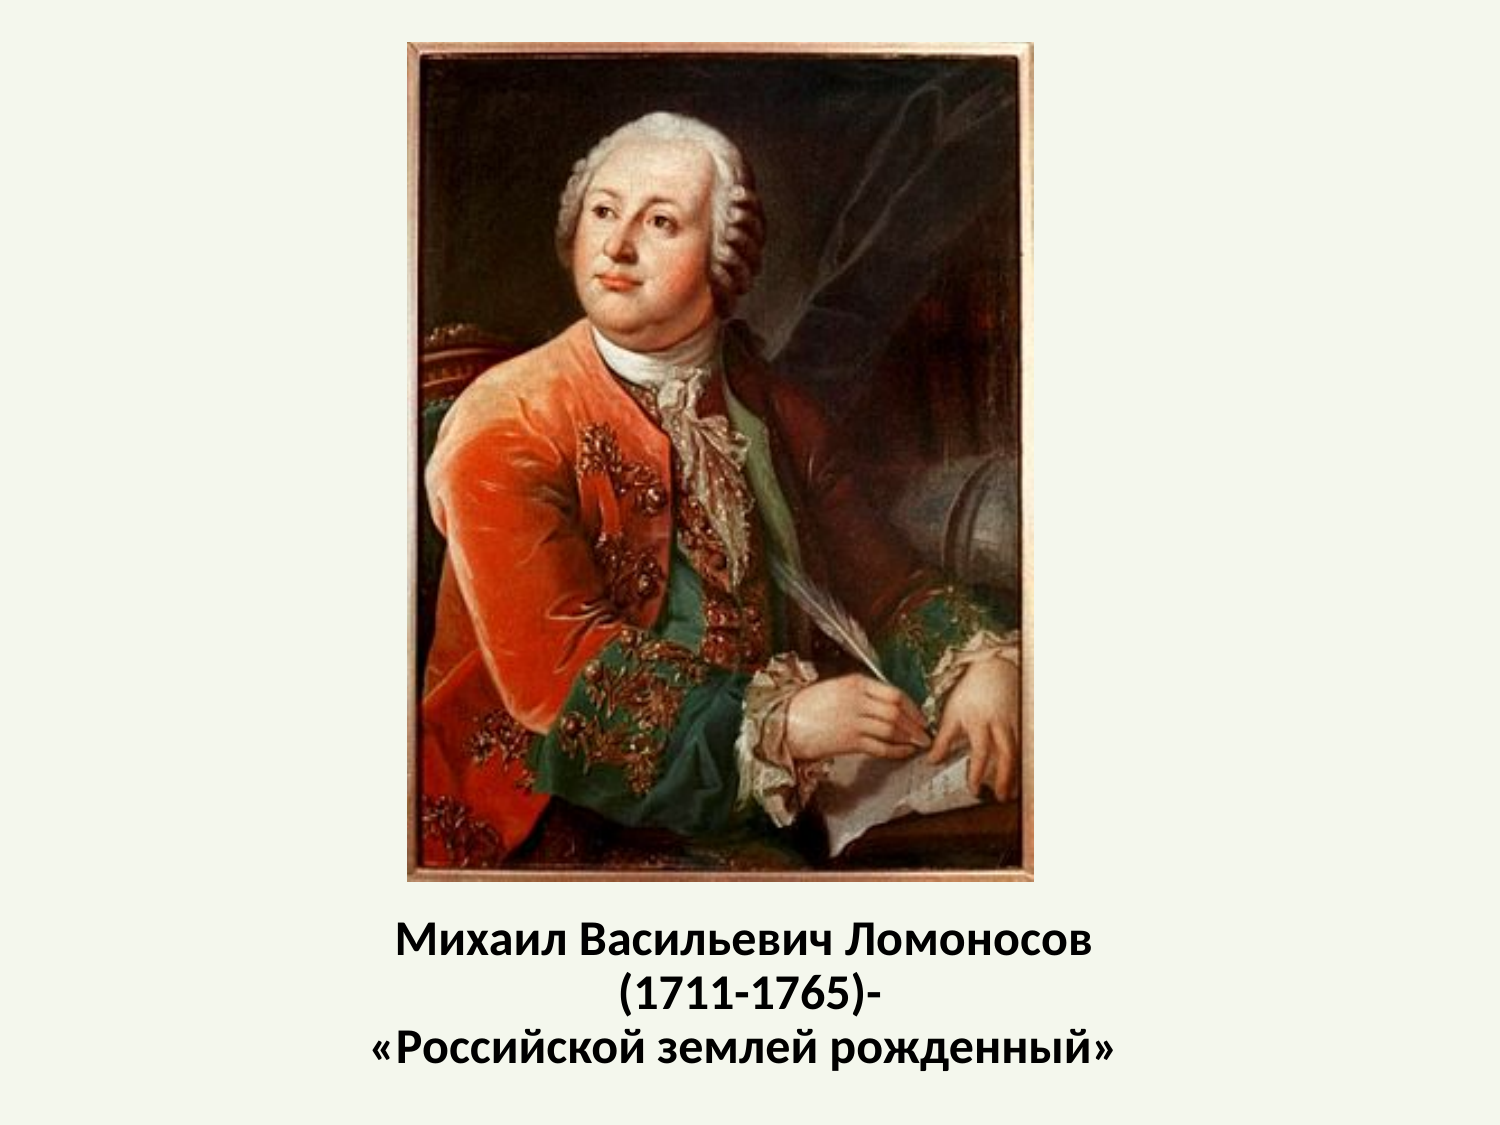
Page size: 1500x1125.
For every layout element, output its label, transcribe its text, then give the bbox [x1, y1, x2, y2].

picture [407, 42, 1034, 882]
text_box Михаил Васильевич Ломоносов (1711-1765)- «Российской землей рожденный» [230, 905, 1258, 1082]
